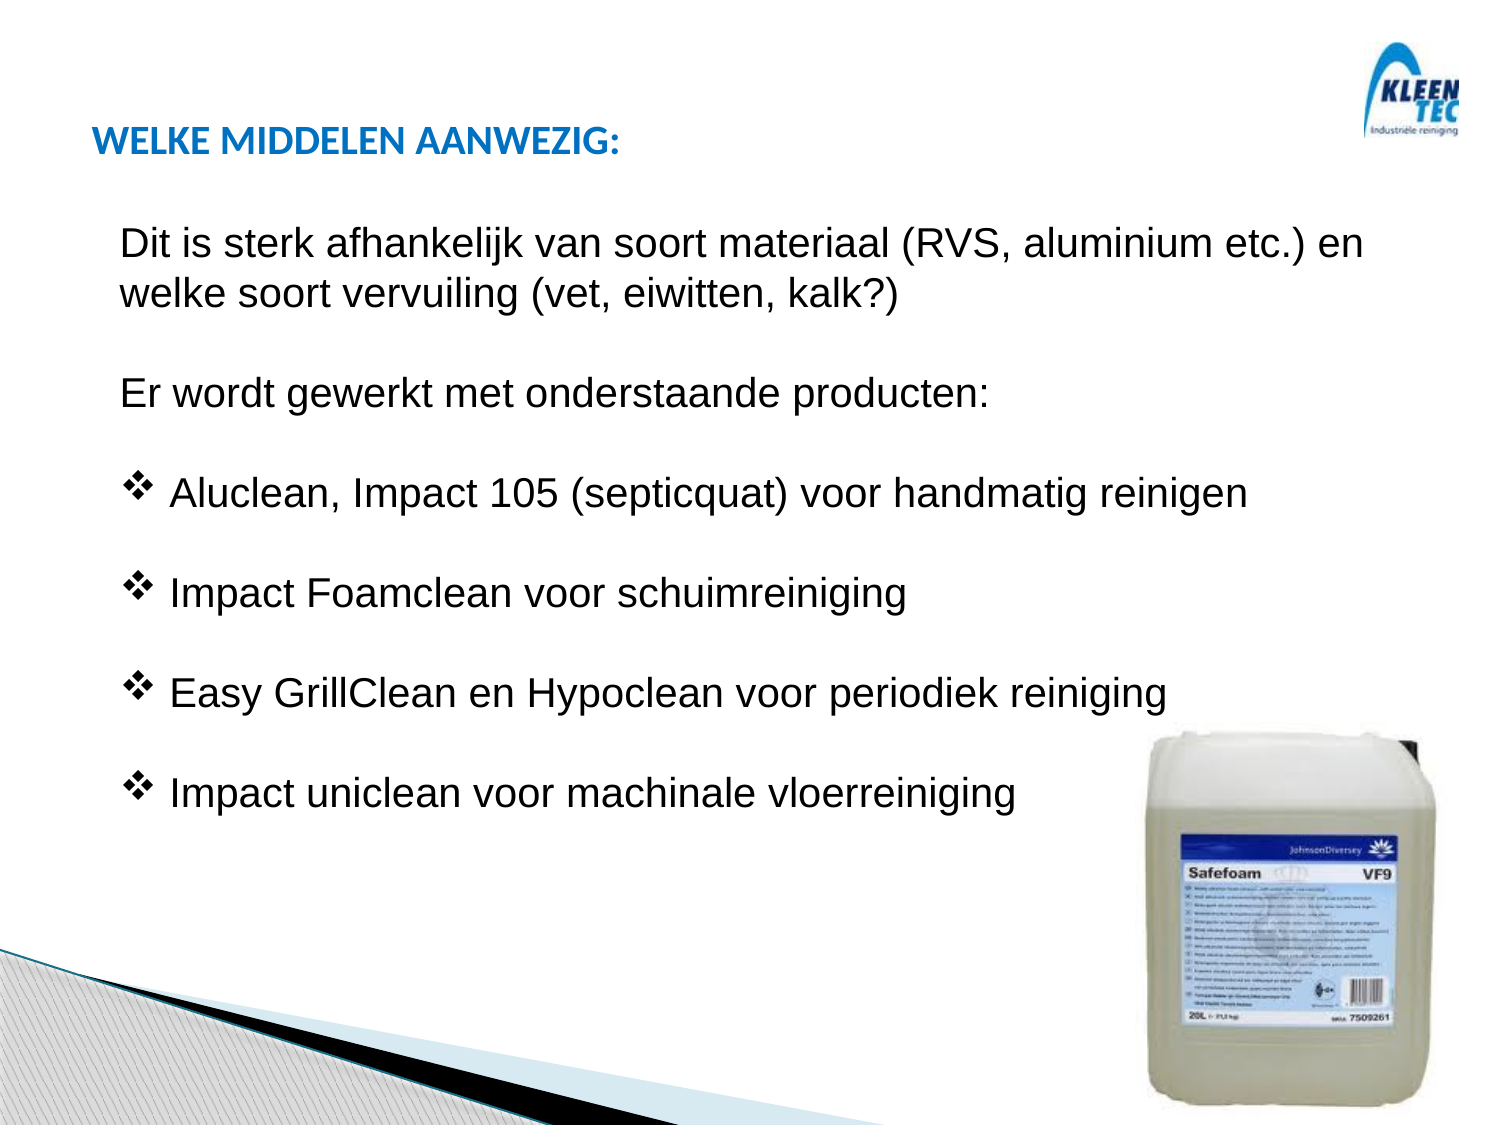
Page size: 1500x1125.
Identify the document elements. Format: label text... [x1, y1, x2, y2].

text_box WELKE MIDDELEN AANWEZIG: [76, 105, 1376, 810]
picture [1135, 722, 1448, 1118]
text_box Dit is sterk afhankelijk van soort materiaal (RVS, aluminium etc.) en welke soort vervuiling (vet, eiwitten, kalk?) Er wordt gewerkt met onderstaande producten: Aluclean, Impact 105 (septicquat) voor handmatig reinigen Impact Foamclean voor schuimreiniging Easy GrillClean en Hypoclean voor periodiek reiniging Impact uniclean voor machinale vloerreiniging [104, 208, 1392, 924]
picture [1363, 42, 1459, 138]
